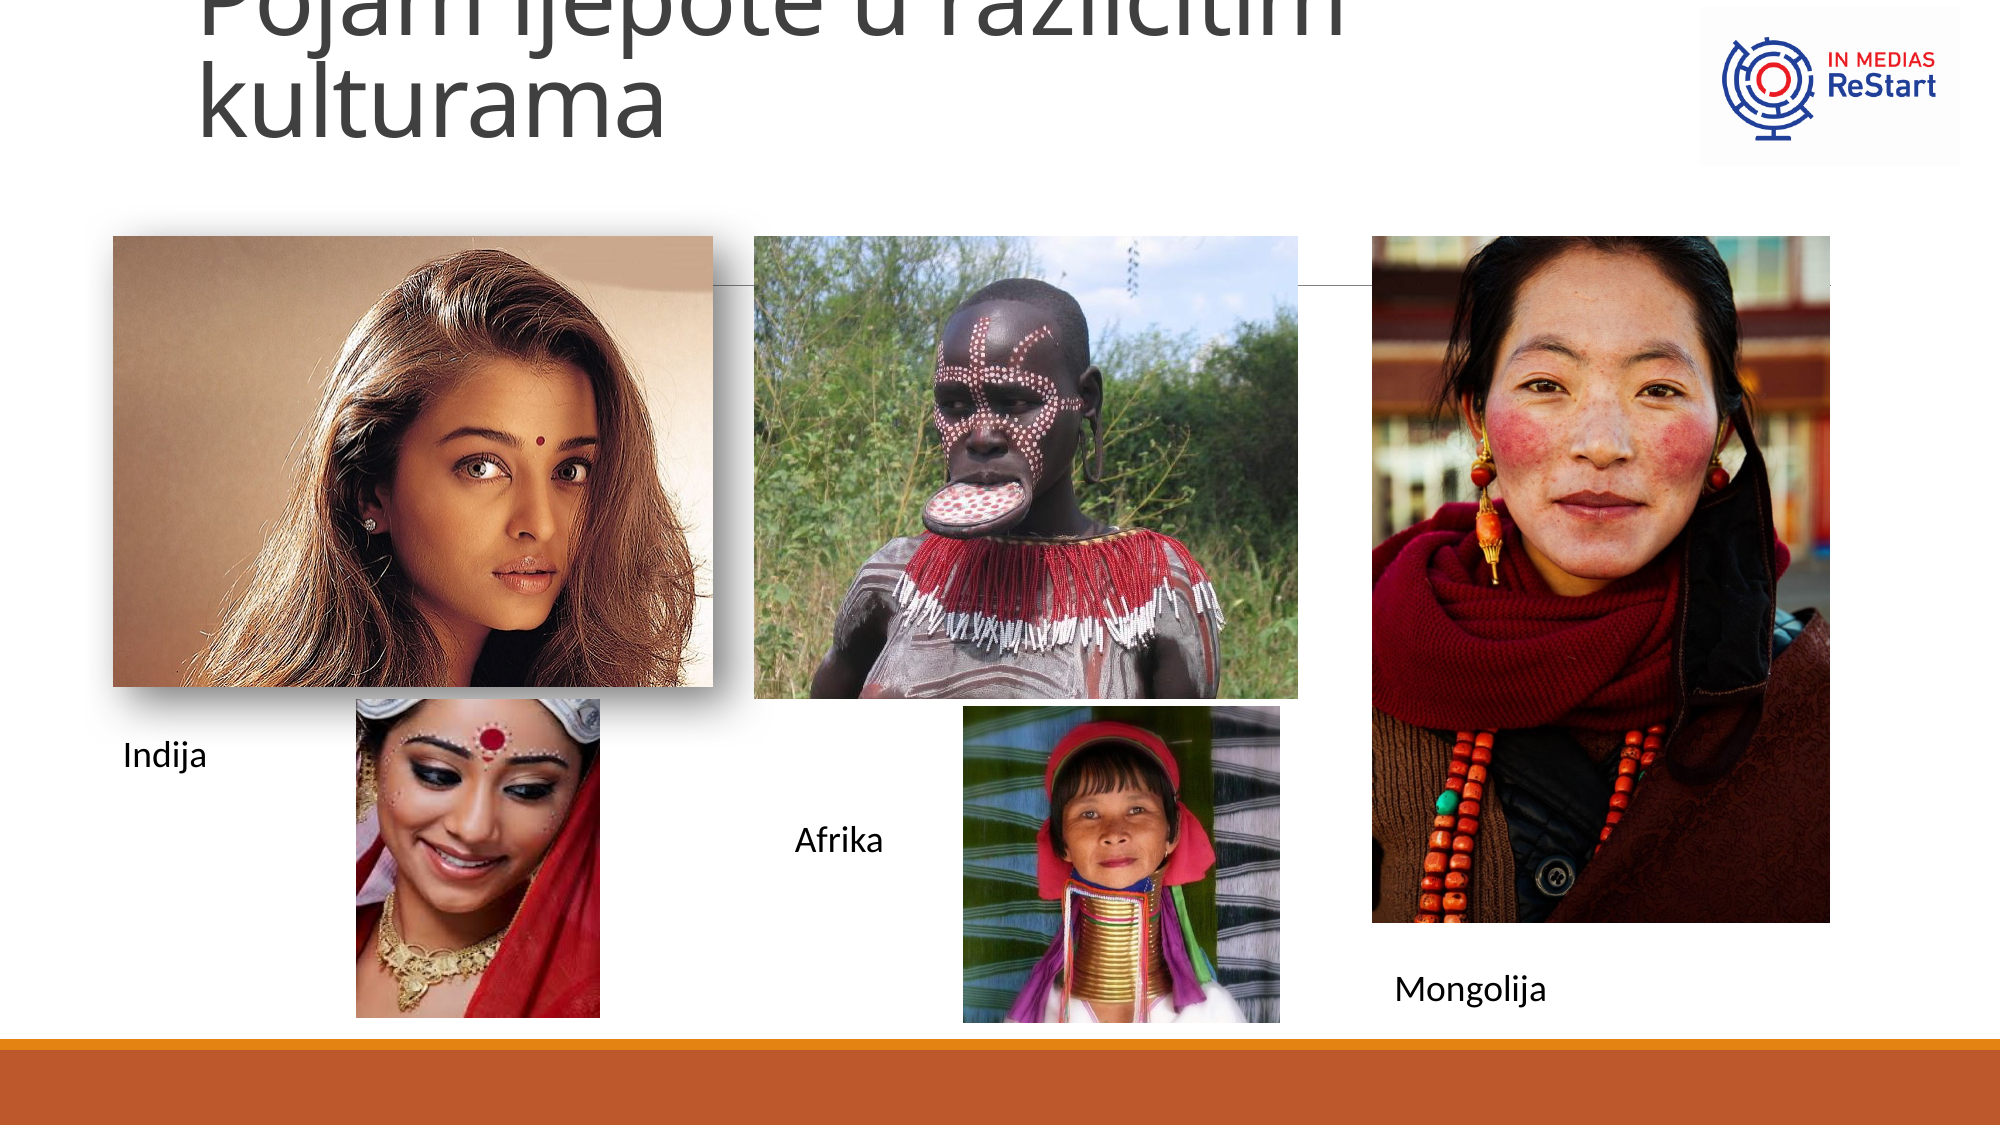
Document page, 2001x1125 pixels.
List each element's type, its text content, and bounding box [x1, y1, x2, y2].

picture [1700, 6, 1960, 167]
text_box Mongolija [1379, 956, 1742, 1017]
title Pojam ljepote u različitim kulturama [180, 47, 1830, 285]
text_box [753, 235, 1298, 1024]
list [112, 235, 714, 687]
picture [1371, 235, 1831, 924]
text_box Indija [108, 722, 353, 783]
picture [356, 699, 601, 1018]
